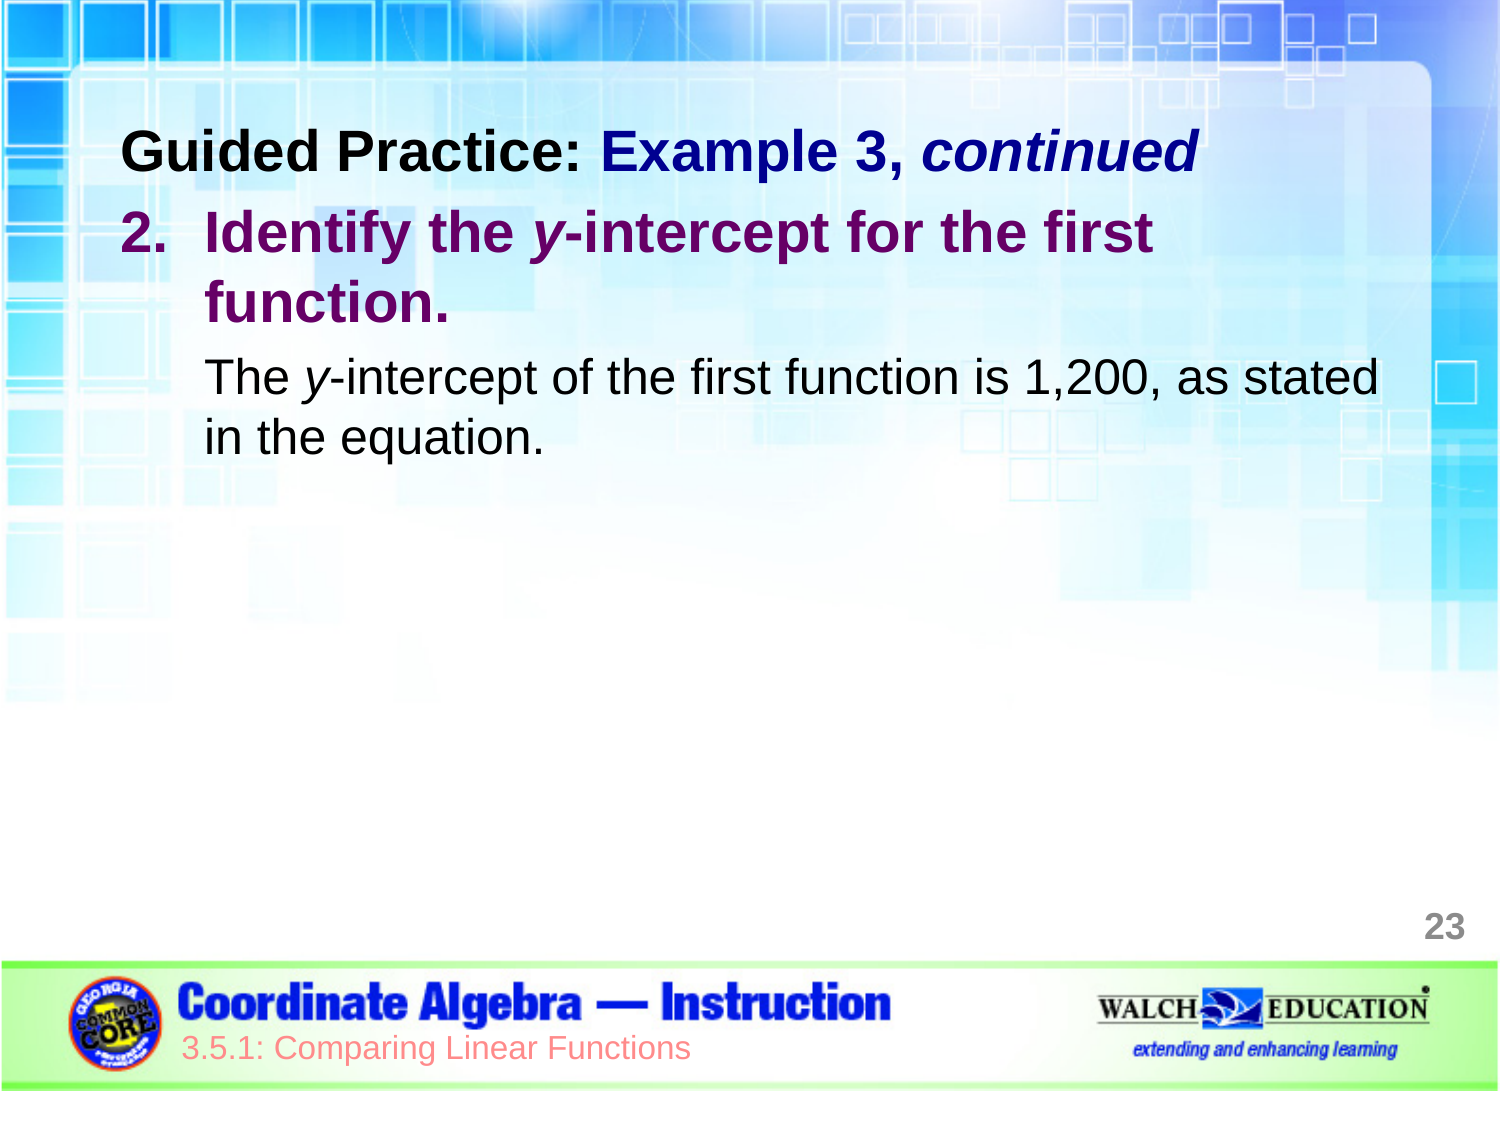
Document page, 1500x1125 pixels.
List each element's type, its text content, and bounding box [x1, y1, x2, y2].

subtitle Guided Practice: Example 3, continued Identify the y-intercept for the first function. The y-intercept of the first function is 1,200, as stated in the equation. [105, 105, 1423, 925]
slide_number 23 [1361, 901, 1481, 949]
footer 3.5.1: Comparing Linear Functions [166, 1024, 1080, 1069]
picture [1, 0, 1500, 1091]
